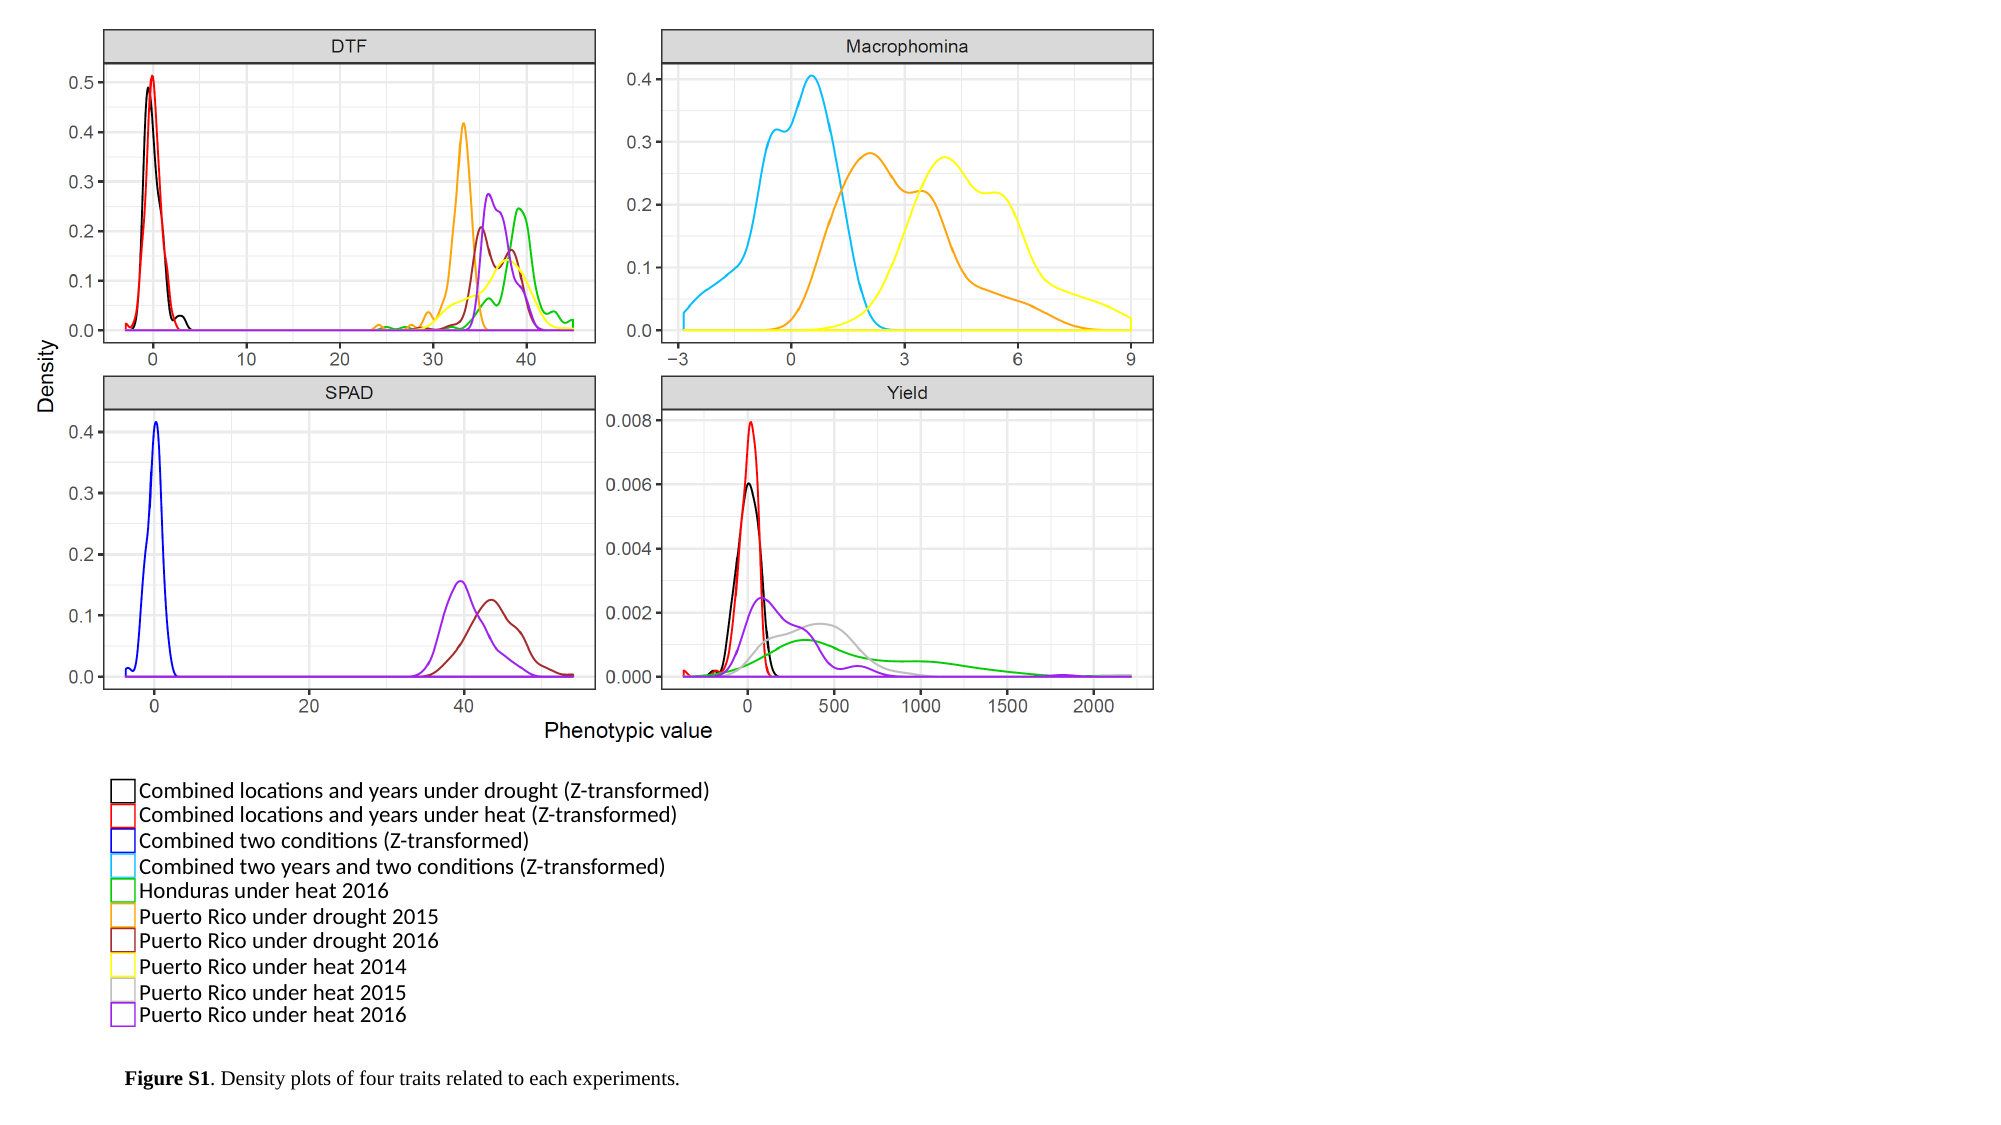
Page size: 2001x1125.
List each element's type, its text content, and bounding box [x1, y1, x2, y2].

text_box Puerto Rico under drought 2016 [139, 918, 468, 944]
text_box Puerto Rico under heat 2015 [139, 969, 468, 992]
text_box Figure S1. Density plots of four traits related to each experiments. [109, 1031, 1230, 1097]
text_box Puerto Rico under heat 2016 [124, 992, 468, 1035]
text_box Honduras under heat 2016 [139, 868, 735, 911]
text_box Combined two years and two conditions (Z-transformed) [139, 843, 735, 868]
text_box Combined locations and years under heat (Z-transformed) [139, 792, 735, 818]
text_box Combined two conditions (Z-transformed) [139, 818, 735, 843]
text_box Combined locations and years under drought (Z-transformed) [124, 768, 735, 792]
picture [109, 775, 139, 1032]
picture [27, 27, 1169, 742]
text_box Puerto Rico under heat 2014 [139, 944, 468, 969]
text_box Puerto Rico under drought 2015 [139, 894, 462, 918]
